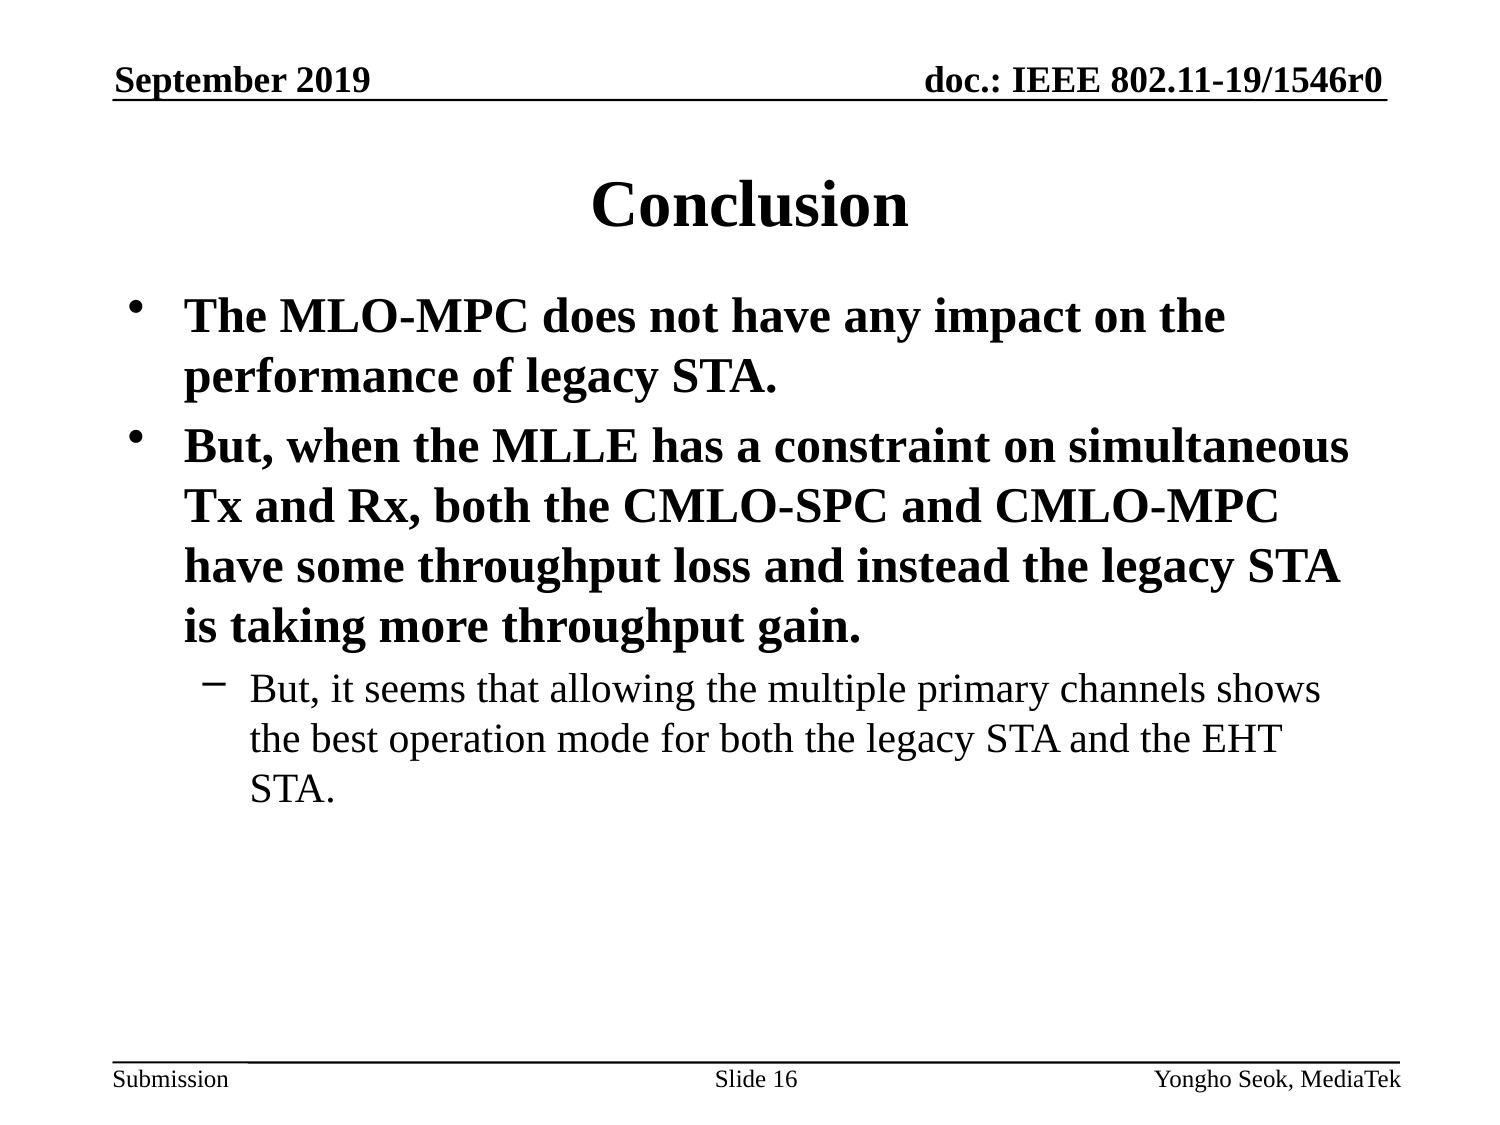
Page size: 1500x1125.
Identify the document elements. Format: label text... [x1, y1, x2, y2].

footer Yongho Seok, MediaTek [1150, 1061, 1402, 1093]
slide_number Slide 16 [712, 1061, 800, 1093]
list The MLO-MPC does not have any impact on the performance of legacy STA. But, when the MLLE has a constraint on simultaneous Tx and Rx, both the CMLO-SPC and CMLO-MPC have some throughput loss and instead the legacy STA is taking more throughput gain. But, it seems that allowing the multiple primary channels shows the best operation mode for both the legacy STA and the EHT STA. [112, 288, 1388, 951]
title Conclusion [0, 112, 1500, 288]
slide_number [114, 54, 374, 101]
